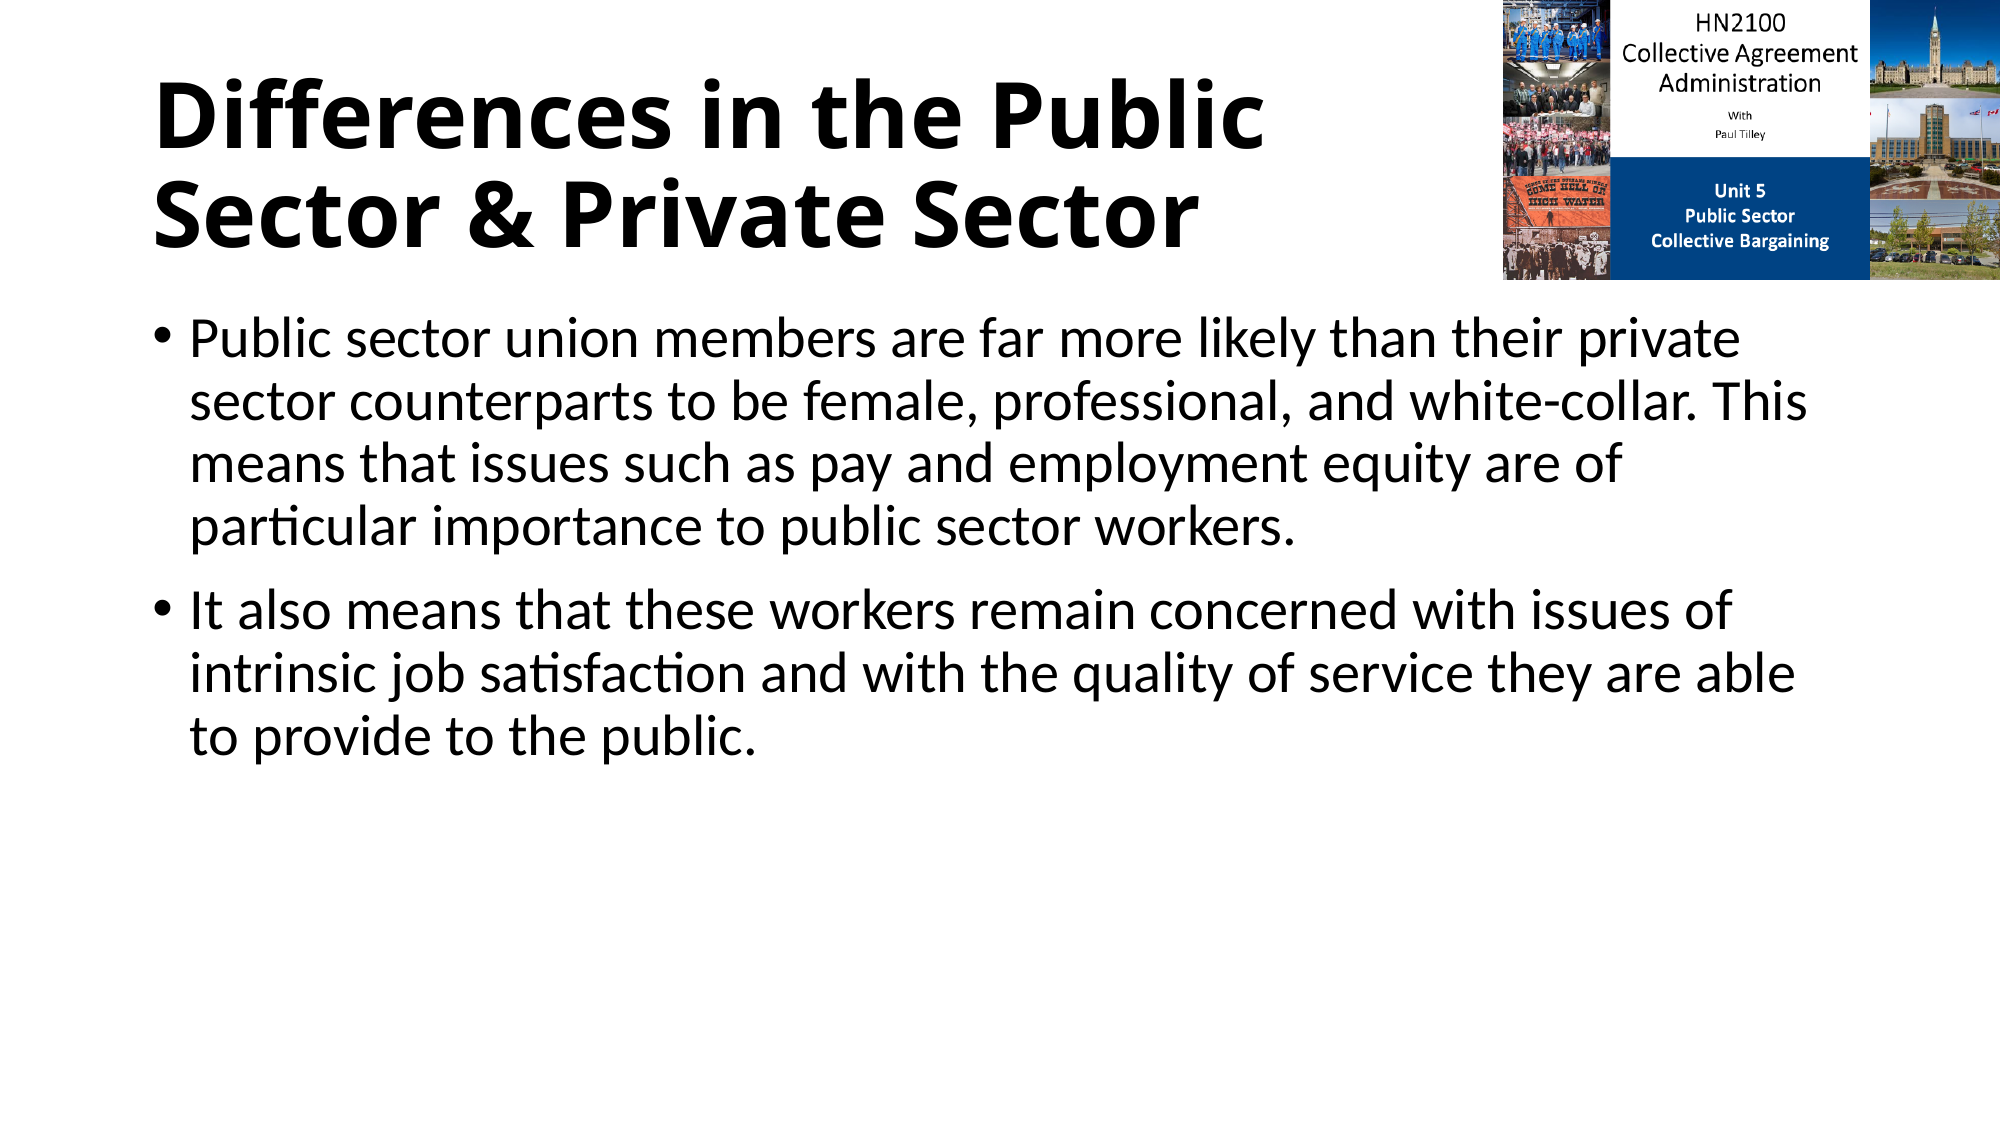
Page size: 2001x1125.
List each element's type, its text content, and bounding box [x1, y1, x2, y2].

title Differences in the Public Sector & Private Sector [137, 59, 1503, 278]
list Public sector union members are far more likely than their private sector counterparts to be female, professional, and white-collar. This means that issues such as pay and employment equity are of particular importance to public sector workers. It also means that these workers remain concerned with issues of intrinsic job satisfaction and with the quality of service they are able to provide to the public. [137, 299, 1863, 1014]
picture [1503, 0, 2000, 280]
